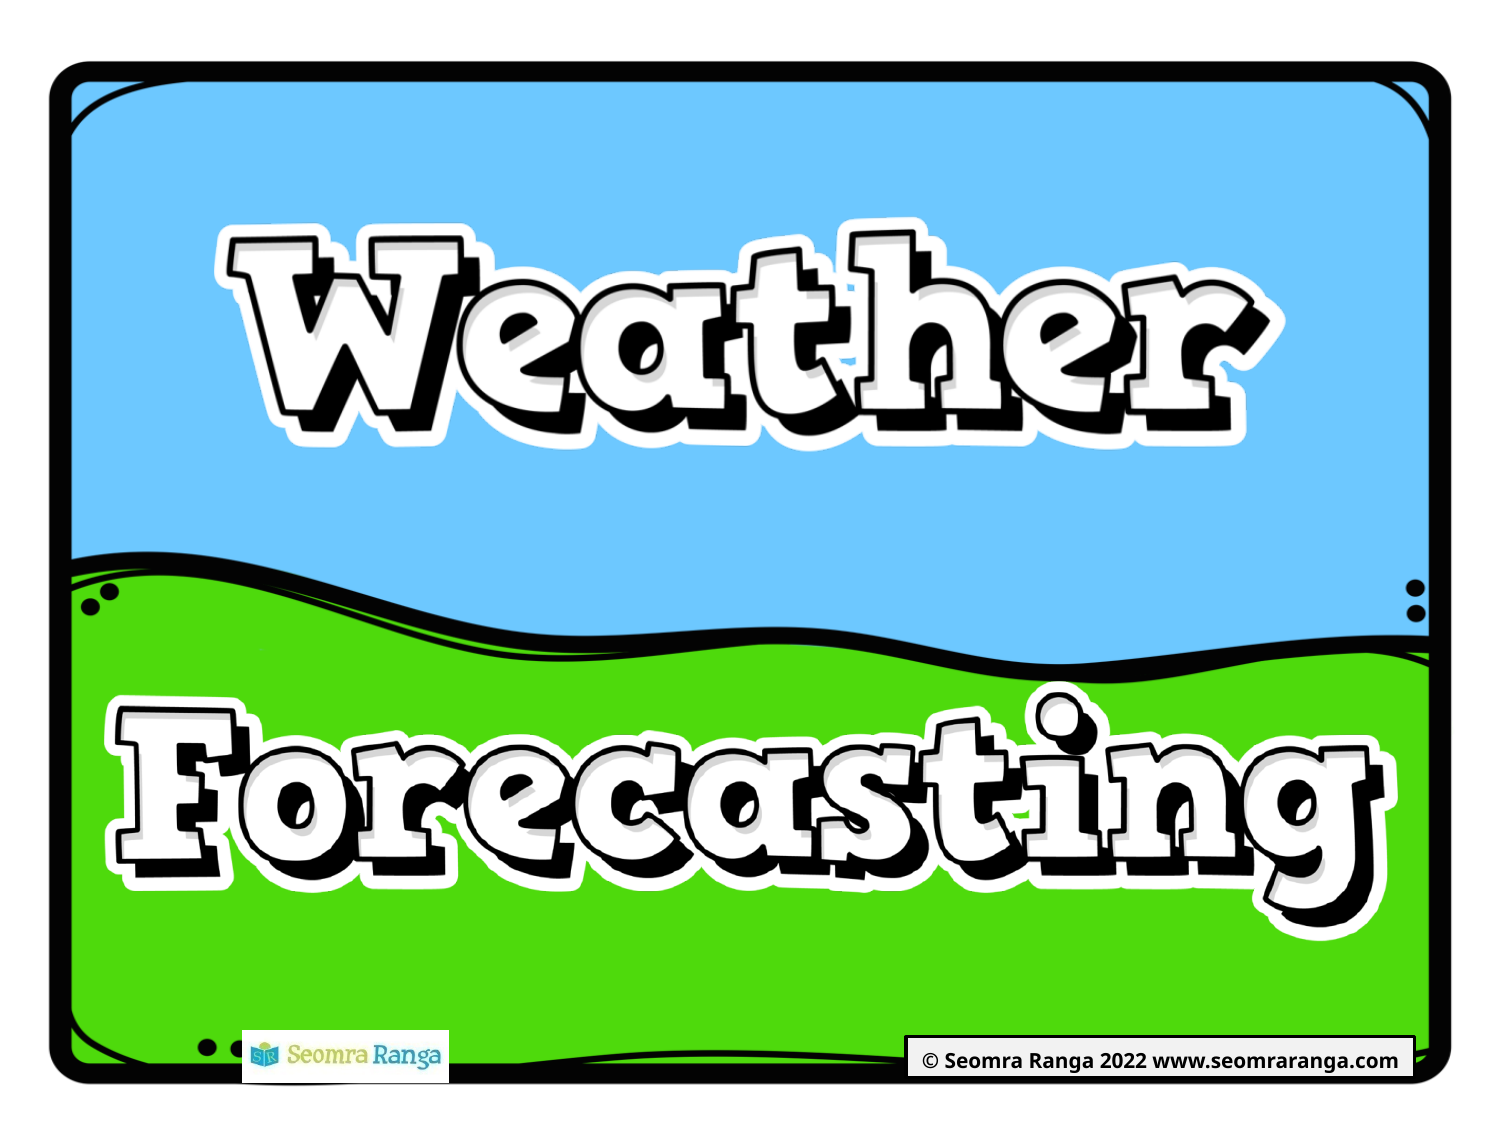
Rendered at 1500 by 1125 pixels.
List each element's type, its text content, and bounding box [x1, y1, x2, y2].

picture [0, 0, 1500, 1125]
text_box © Seomra Ranga 2022 www.seomraranga.com [906, 1036, 1415, 1078]
